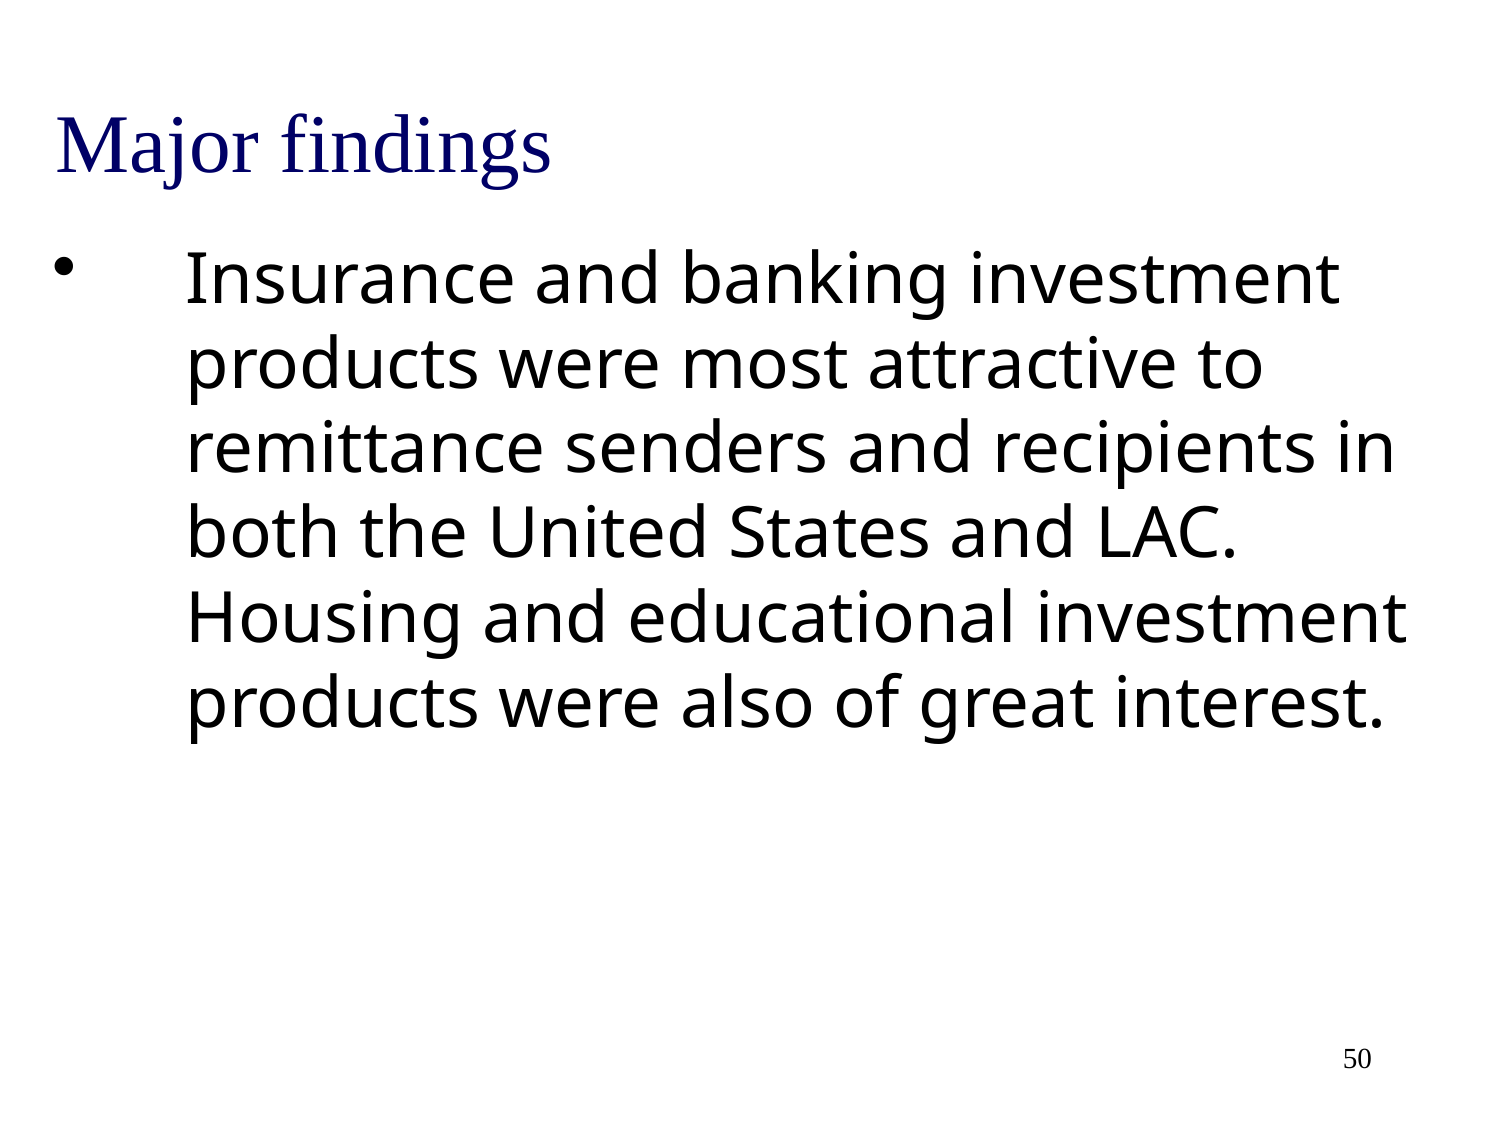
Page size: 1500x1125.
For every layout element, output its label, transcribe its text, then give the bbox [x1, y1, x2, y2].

slide_number 50 [1074, 1032, 1388, 1108]
title Major findings [40, 77, 1463, 201]
text_box Insurance and banking investment products were most attractive to remittance senders and recipients in both the United States and LAC. Housing and educational investment products were also of great interest. [37, 224, 1475, 813]
